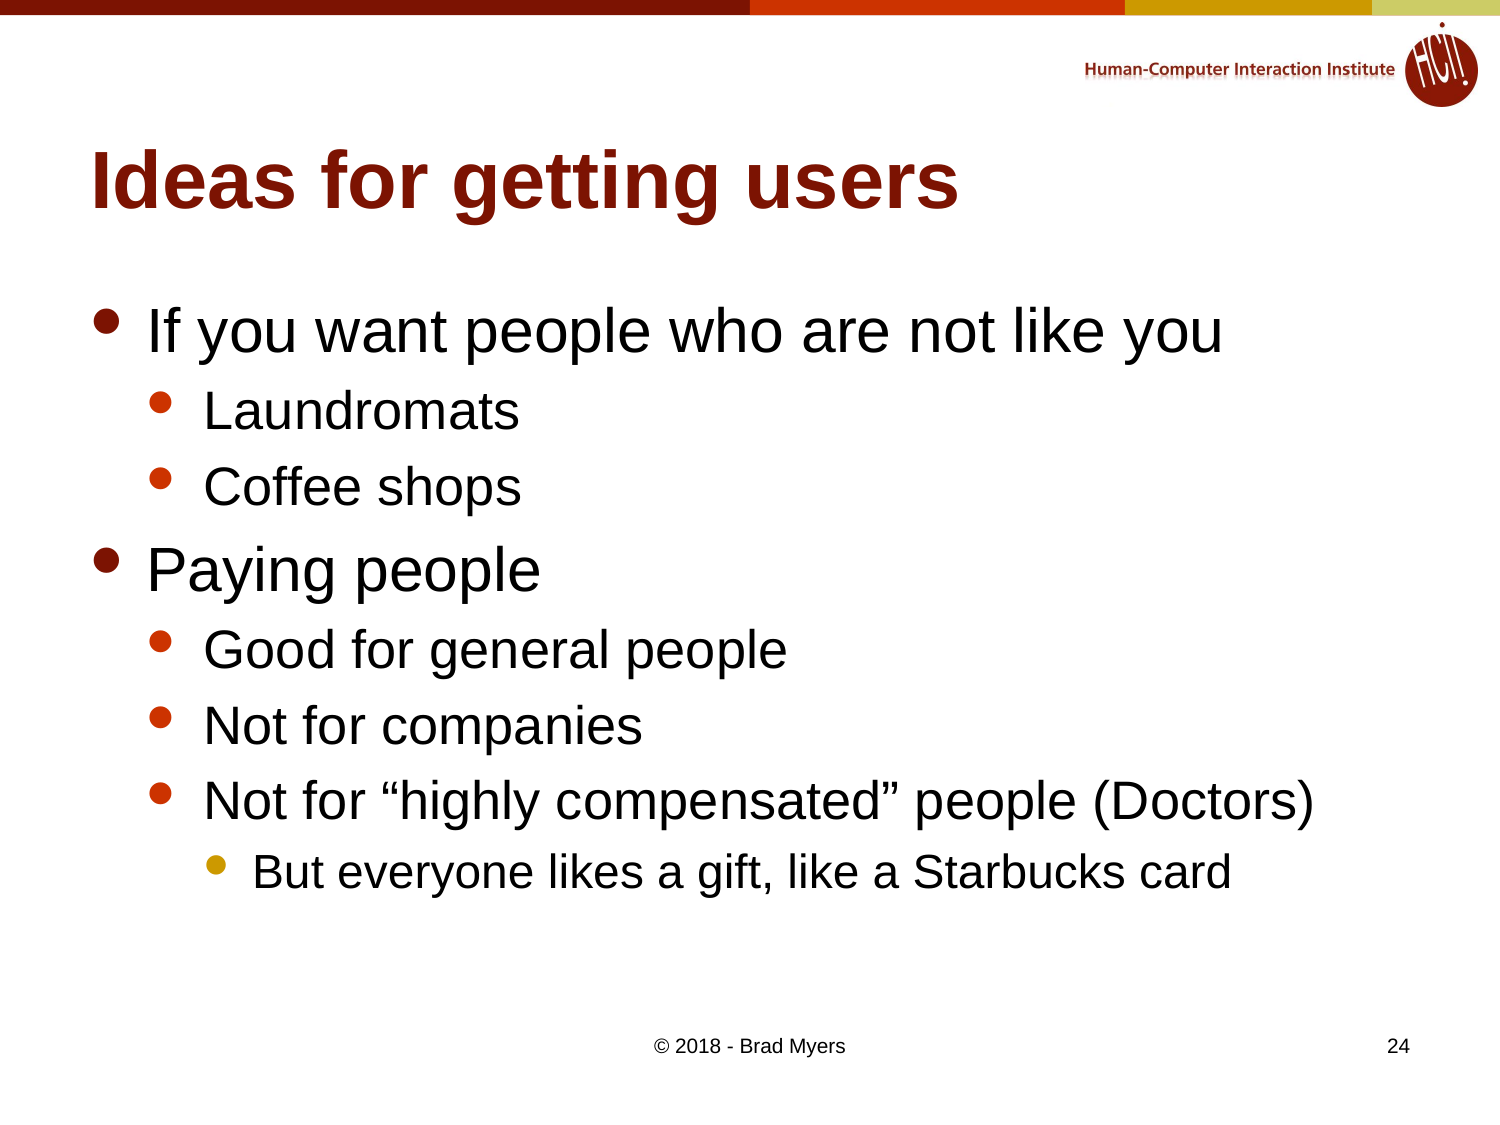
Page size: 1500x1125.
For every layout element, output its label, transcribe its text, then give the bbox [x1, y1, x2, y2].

list If you want people who are not like you Laundromats Coffee shops Paying people Good for general people Not for companies Not for “highly compensated” people (Doctors) But everyone likes a gift, like a Starbucks card [74, 281, 1426, 1006]
picture [1313, 22, 1478, 107]
slide_number 24 [1074, 1024, 1426, 1101]
title Ideas for getting users [74, 19, 1313, 233]
footer © 2018 - Brad Myers [512, 1024, 988, 1101]
